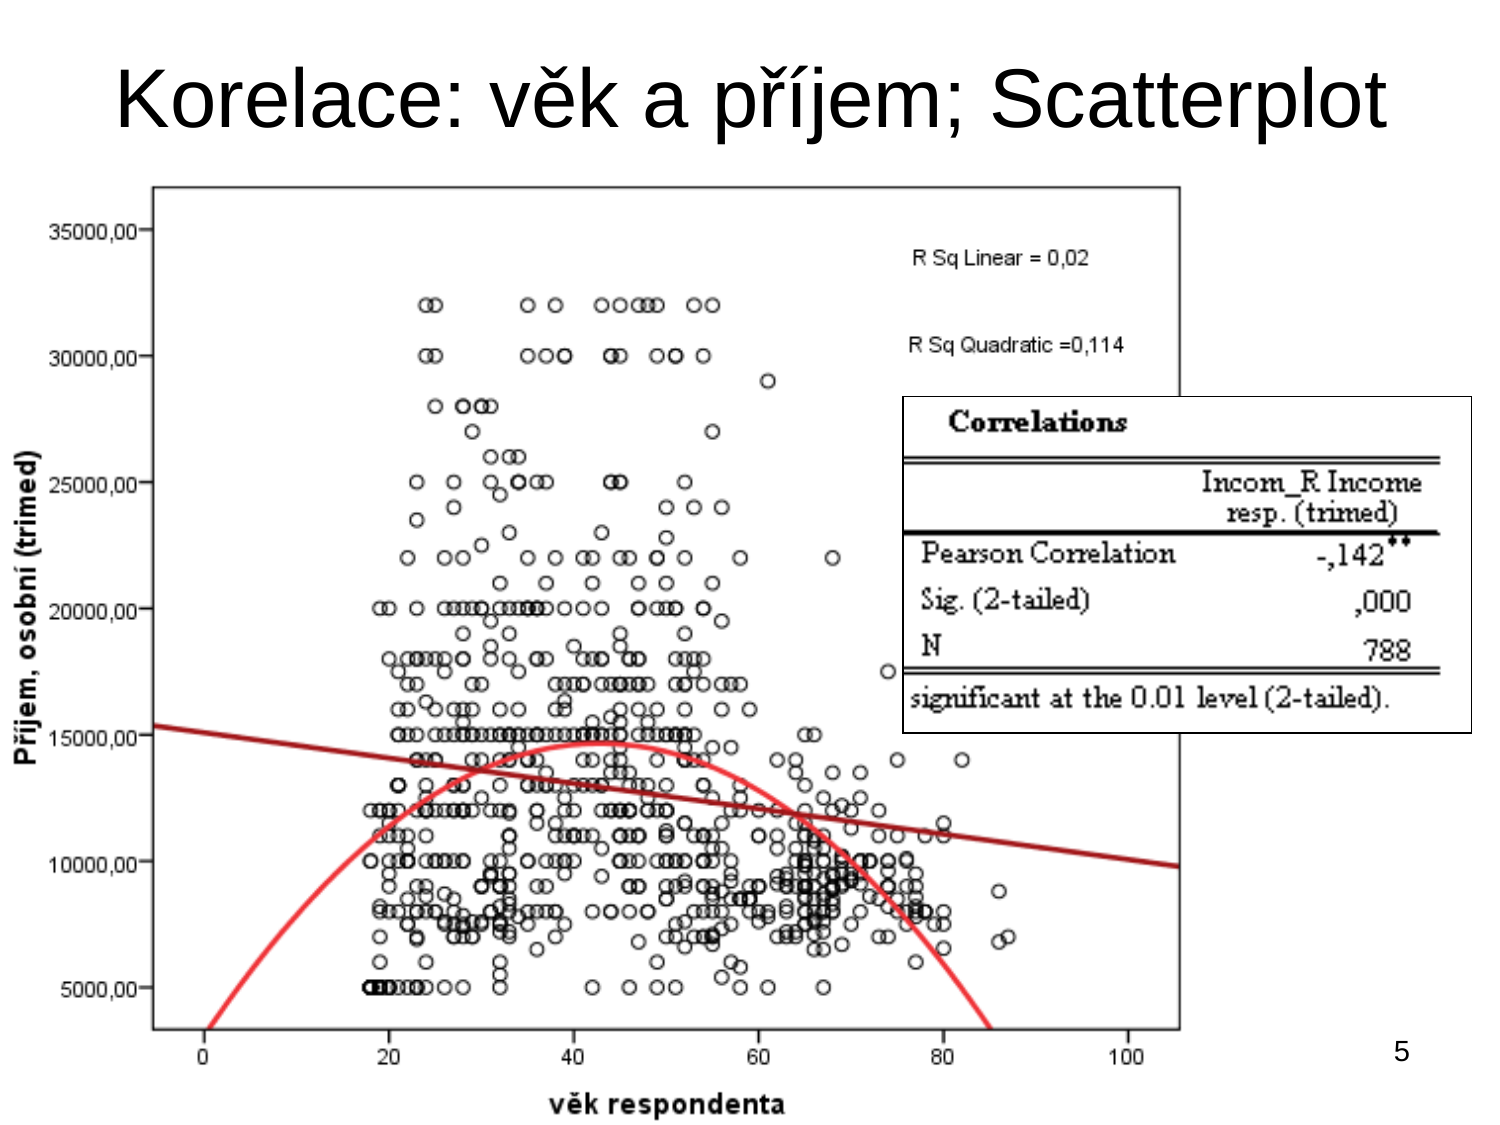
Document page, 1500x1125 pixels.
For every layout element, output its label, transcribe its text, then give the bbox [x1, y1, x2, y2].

picture [0, 161, 1471, 1125]
title Korelace: věk a příjem; Scatterplot [76, 0, 1427, 188]
slide_number 5 [1216, 1024, 1425, 1103]
